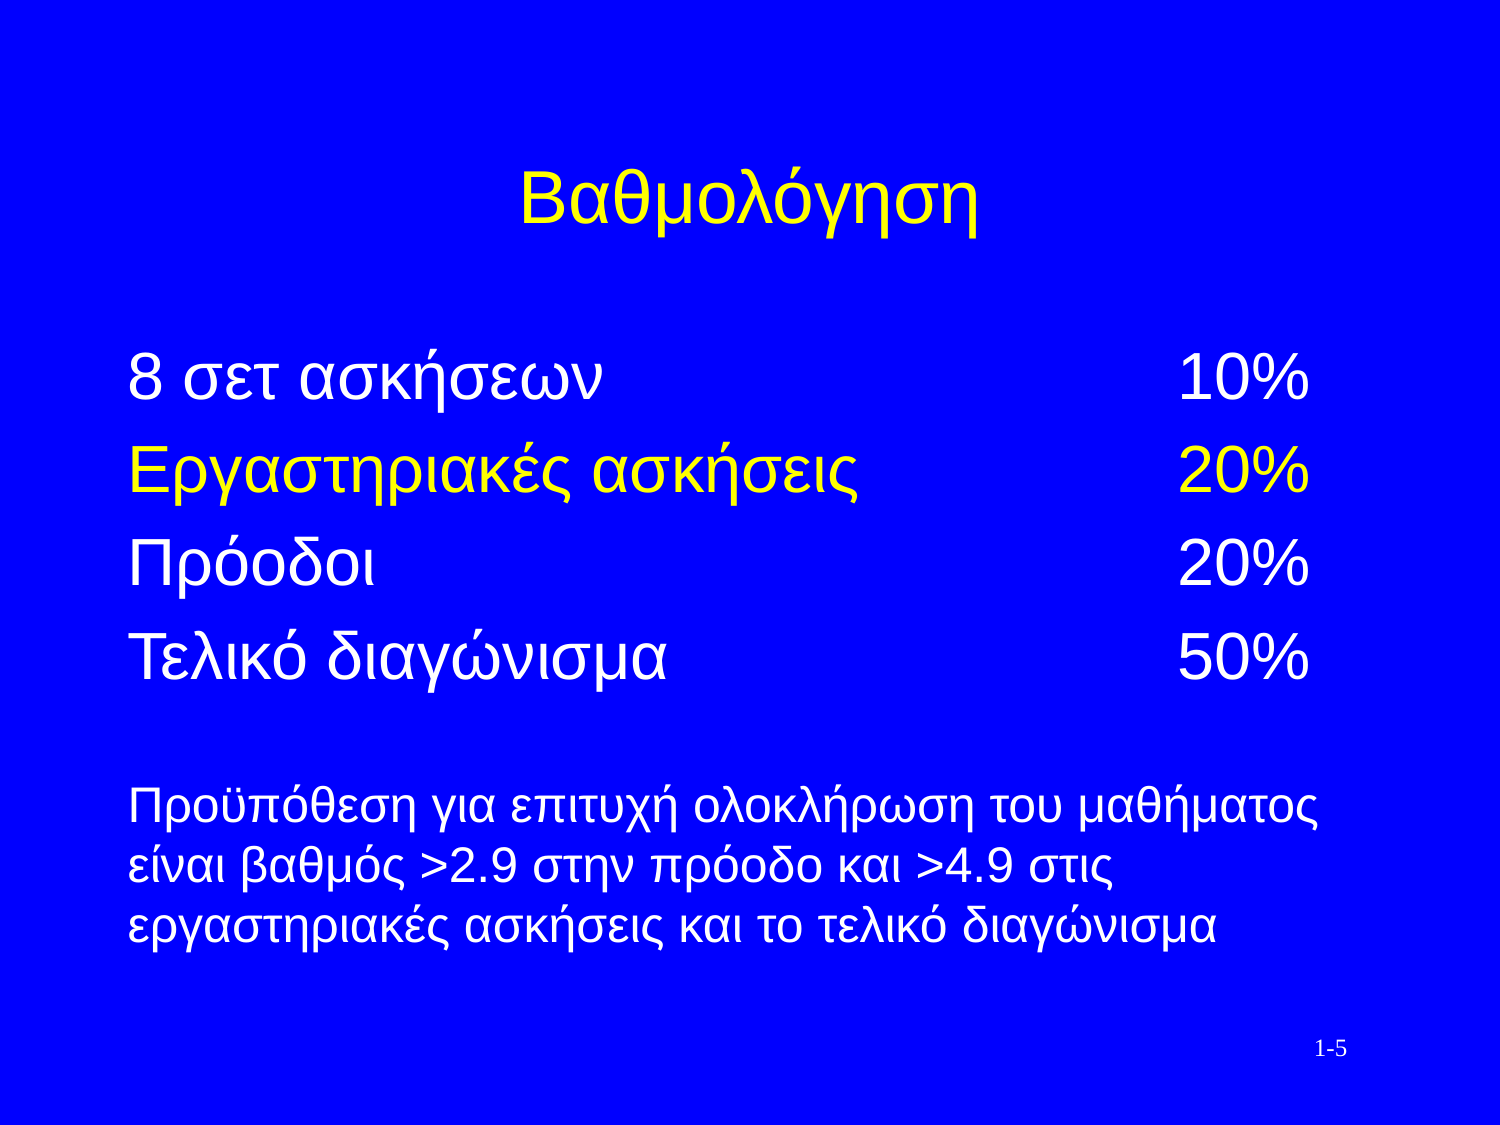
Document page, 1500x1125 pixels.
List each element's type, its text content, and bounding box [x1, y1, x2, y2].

list 8 σετ ασκήσεων 10% Εργαστηριακές ασκήσεις 20% Πρόοδοι 20% Τελικό διαγώνισμα 50% Προϋπόθεση για επιτυχή ολοκλήρωση του μαθήματος είναι βαθμός >2.9 στην πρόοδο και >4.9 στις εργαστηριακές ασκήσεις και το τελικό διαγώνισμα [112, 324, 1388, 1001]
title Βαθμολόγηση [112, 99, 1388, 288]
